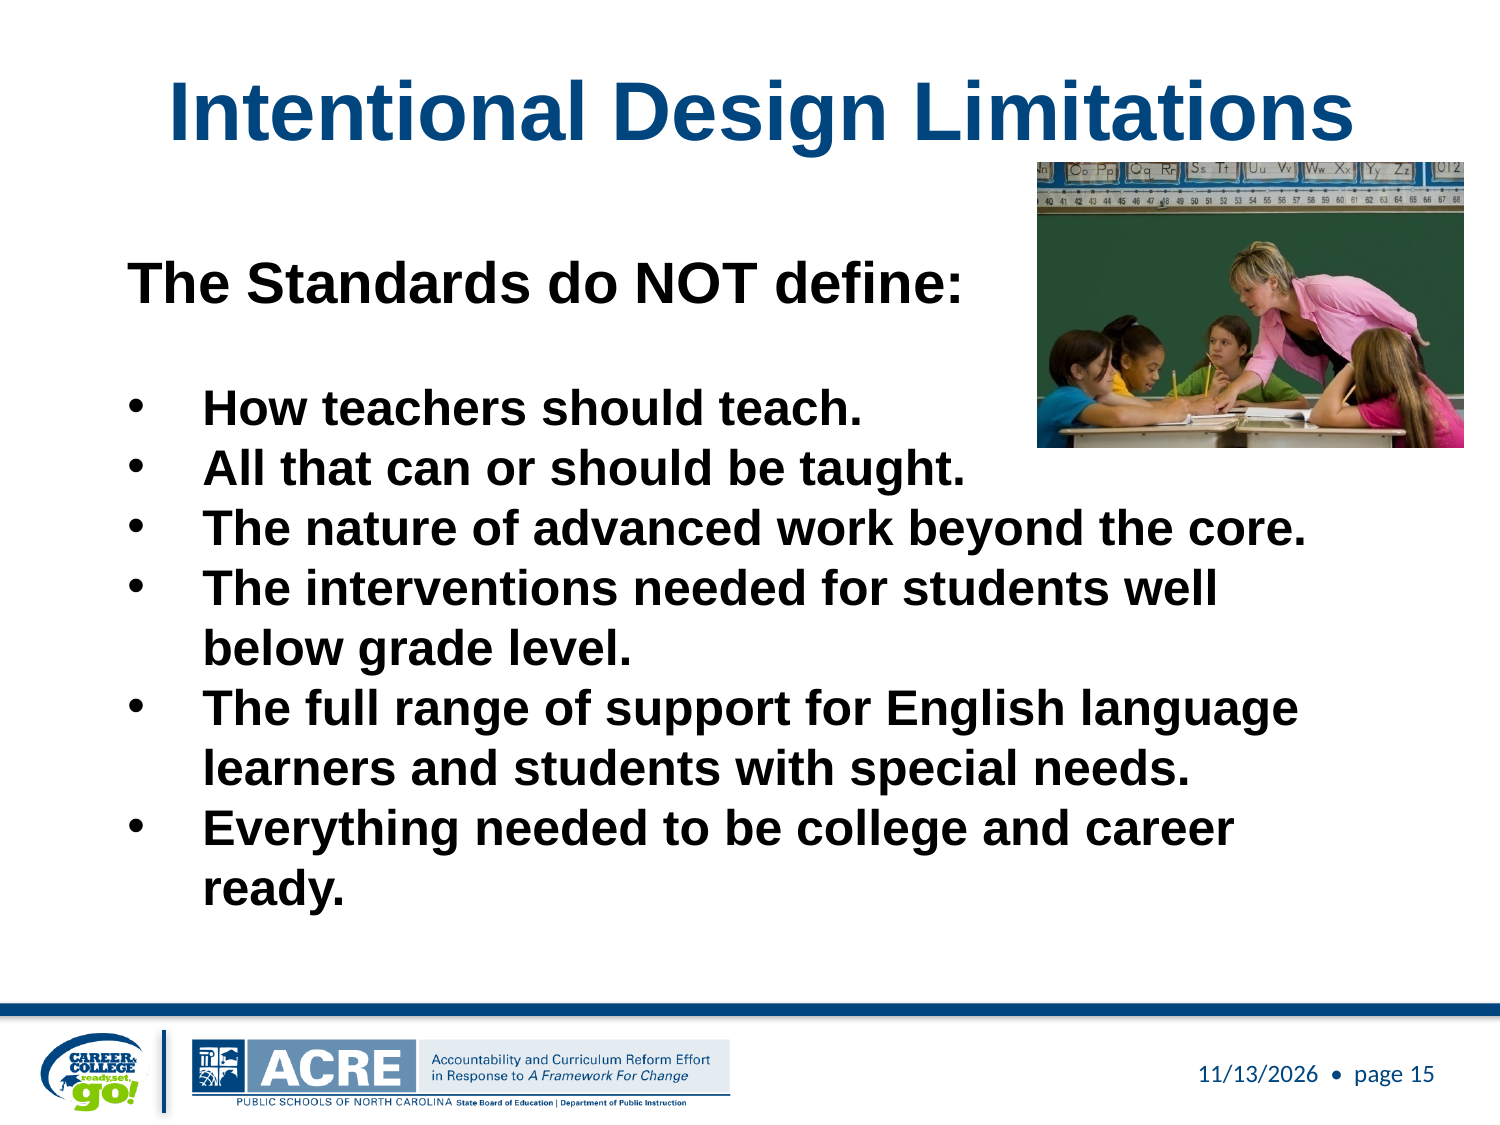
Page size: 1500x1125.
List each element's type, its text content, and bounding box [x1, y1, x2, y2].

title Intentional Design Limitations [87, 49, 1438, 201]
picture [1037, 162, 1464, 449]
text_box The Standards do NOT define: How teachers should teach. All that can or should be taught. The nature of advanced work beyond the core. The interventions needed for students well below grade level. The full range of support for English language learners and students with special needs. Everything needed to be college and career ready. [112, 237, 1388, 1043]
picture [37, 1029, 152, 1115]
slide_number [1137, 1042, 1450, 1103]
picture [174, 1043, 744, 1125]
